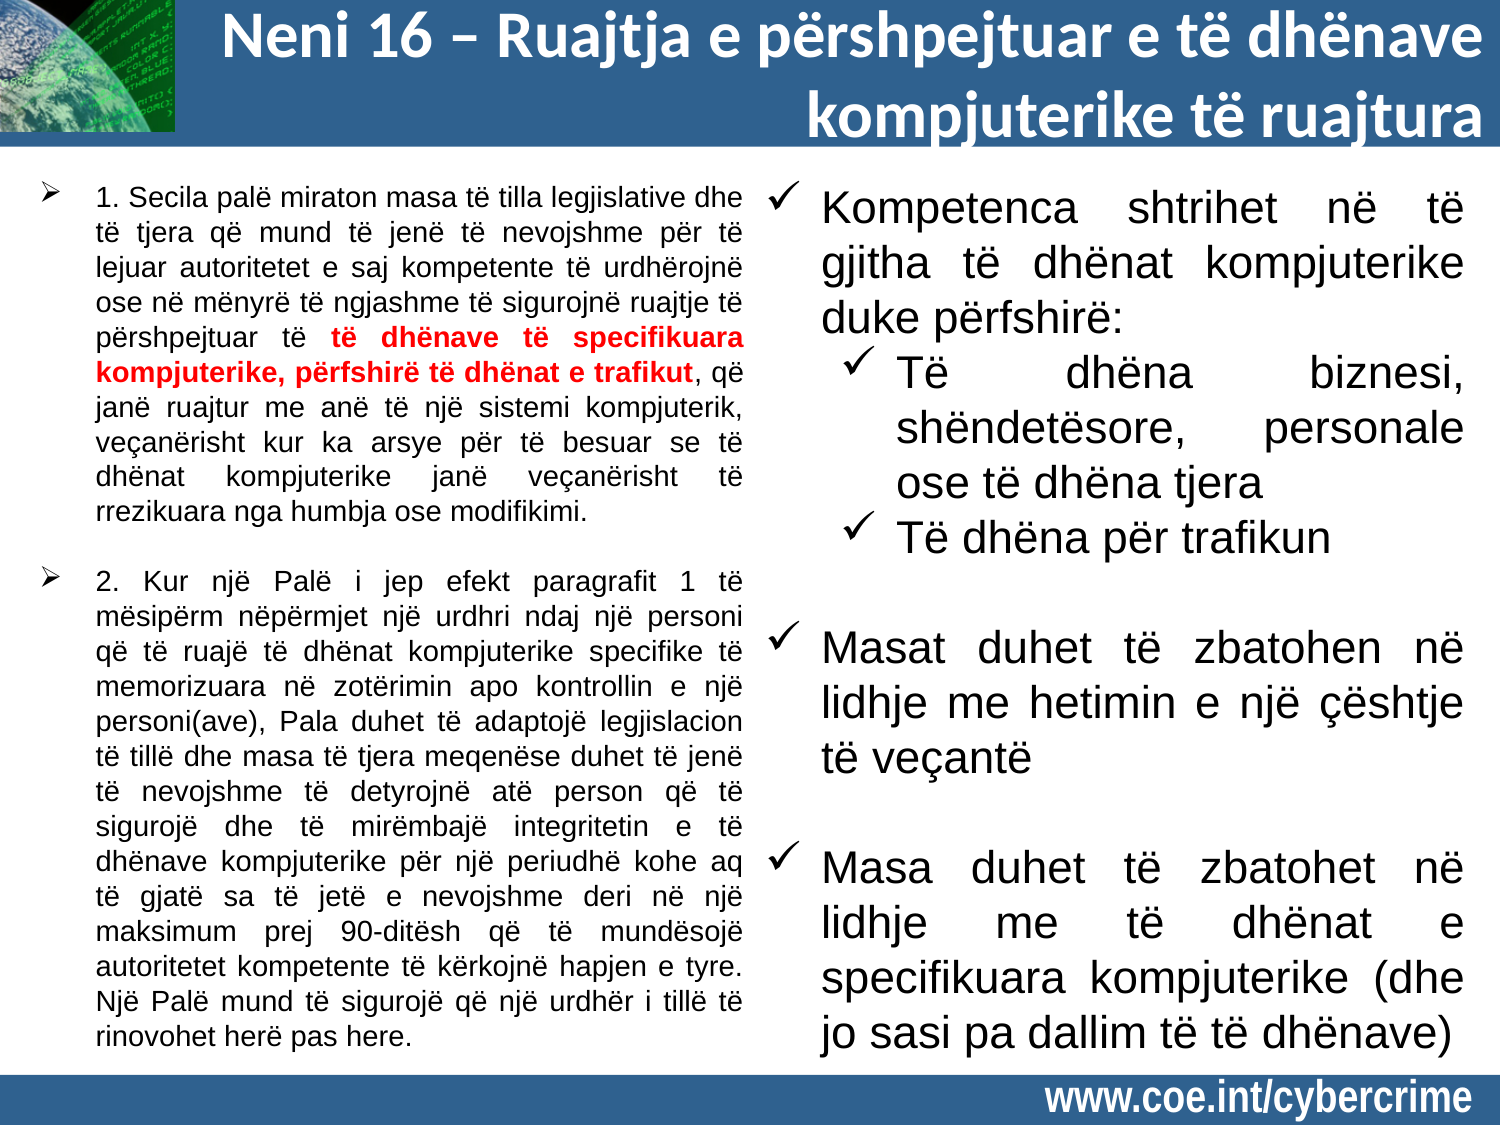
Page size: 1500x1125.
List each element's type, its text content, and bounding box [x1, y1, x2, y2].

picture [0, 0, 175, 132]
text_box [0, 1073, 1030, 1125]
text_box Kompetenca shtrihet në të gjitha të dhënat kompjuterike duke përfshirë: Të dhëna biznesi, shëndetësore, personale ose të dhëna tjera Të dhëna për trafikun Masat duhet të zbatohen në lidhje me hetimin e një çështje të veçantë Masa duhet të zbatohet në lidhje me të dhënat e specifikuara kompjuterike (dhe jo sasi pa dallim të të dhënave) [749, 170, 1480, 1066]
text_box Neni 16 – Ruajtja e përshpejtuar e të dhënave kompjuterike të ruajtura [0, 0, 1500, 149]
text_box 1. Secila palë miraton masa të tilla legjislative dhe të tjera që mund të jenë të nevojshme për të lejuar autoritetet e saj kompetente të urdhërojnë ose në mënyrë të ngjashme të sigurojnë ruajtje të përshpejtuar të të dhënave të specifikuara kompjuterike, përfshirë të dhënat e trafikut, që janë ruajtur me anë të një sistemi kompjuterik, veçanërisht kur ka arsye për të besuar se të dhënat kompjuterike janë veçanërisht të rrezikuara nga humbja ose modifikimi. 2. Kur një Palë i jep efekt paragrafit 1 të mësipërm nëpërmjet një urdhri ndaj një personi që të ruajë të dhënat kompjuterike specifike të memorizuara në zotërimin apo kontrollin e një personi(ave), Pala duhet të adaptojë legjislacion të tillë dhe masa të tjera meqenëse duhet të jenë të nevojshme të detyrojnë atë person që të sigurojë dhe të mirëmbajë integritetin e të dhënave kompjuterike për një periudhë kohe aq të gjatë sa të jetë e nevojshme deri në një maksimum prej 90-ditësh që të mundësojë autoritetet kompetente të kërkojnë hapjen e tyre. Një Palë mund të sigurojë që një urdhër i tillë të rinovohet herë pas here. [24, 170, 749, 1060]
text_box www.coe.int/cybercrime [1030, 1059, 1500, 1125]
